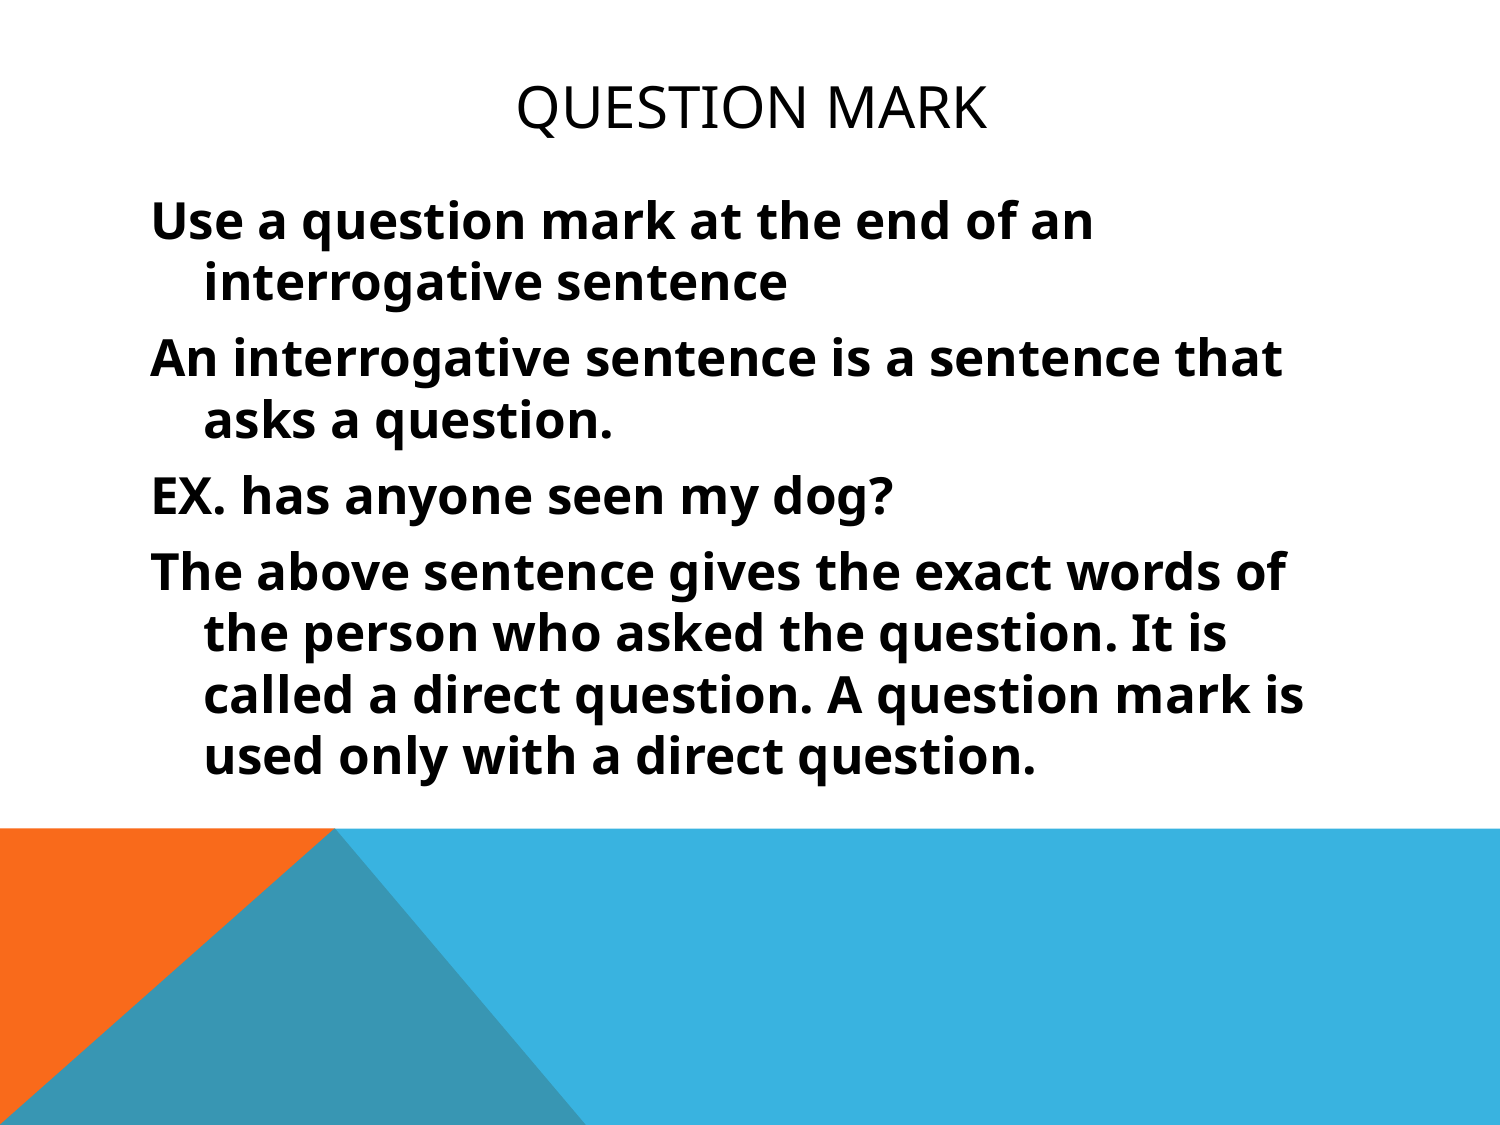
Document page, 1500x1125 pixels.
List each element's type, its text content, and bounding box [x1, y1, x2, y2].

list Use a question mark at the end of an interrogative sentence An interrogative sentence is a sentence that asks a question. EX. has anyone seen my dog? The above sentence gives the exact words of the person who asked the question. It is called a direct question. A question mark is used only with a direct question. [135, 180, 1369, 799]
title QUESTION MARK [135, 60, 1369, 150]
